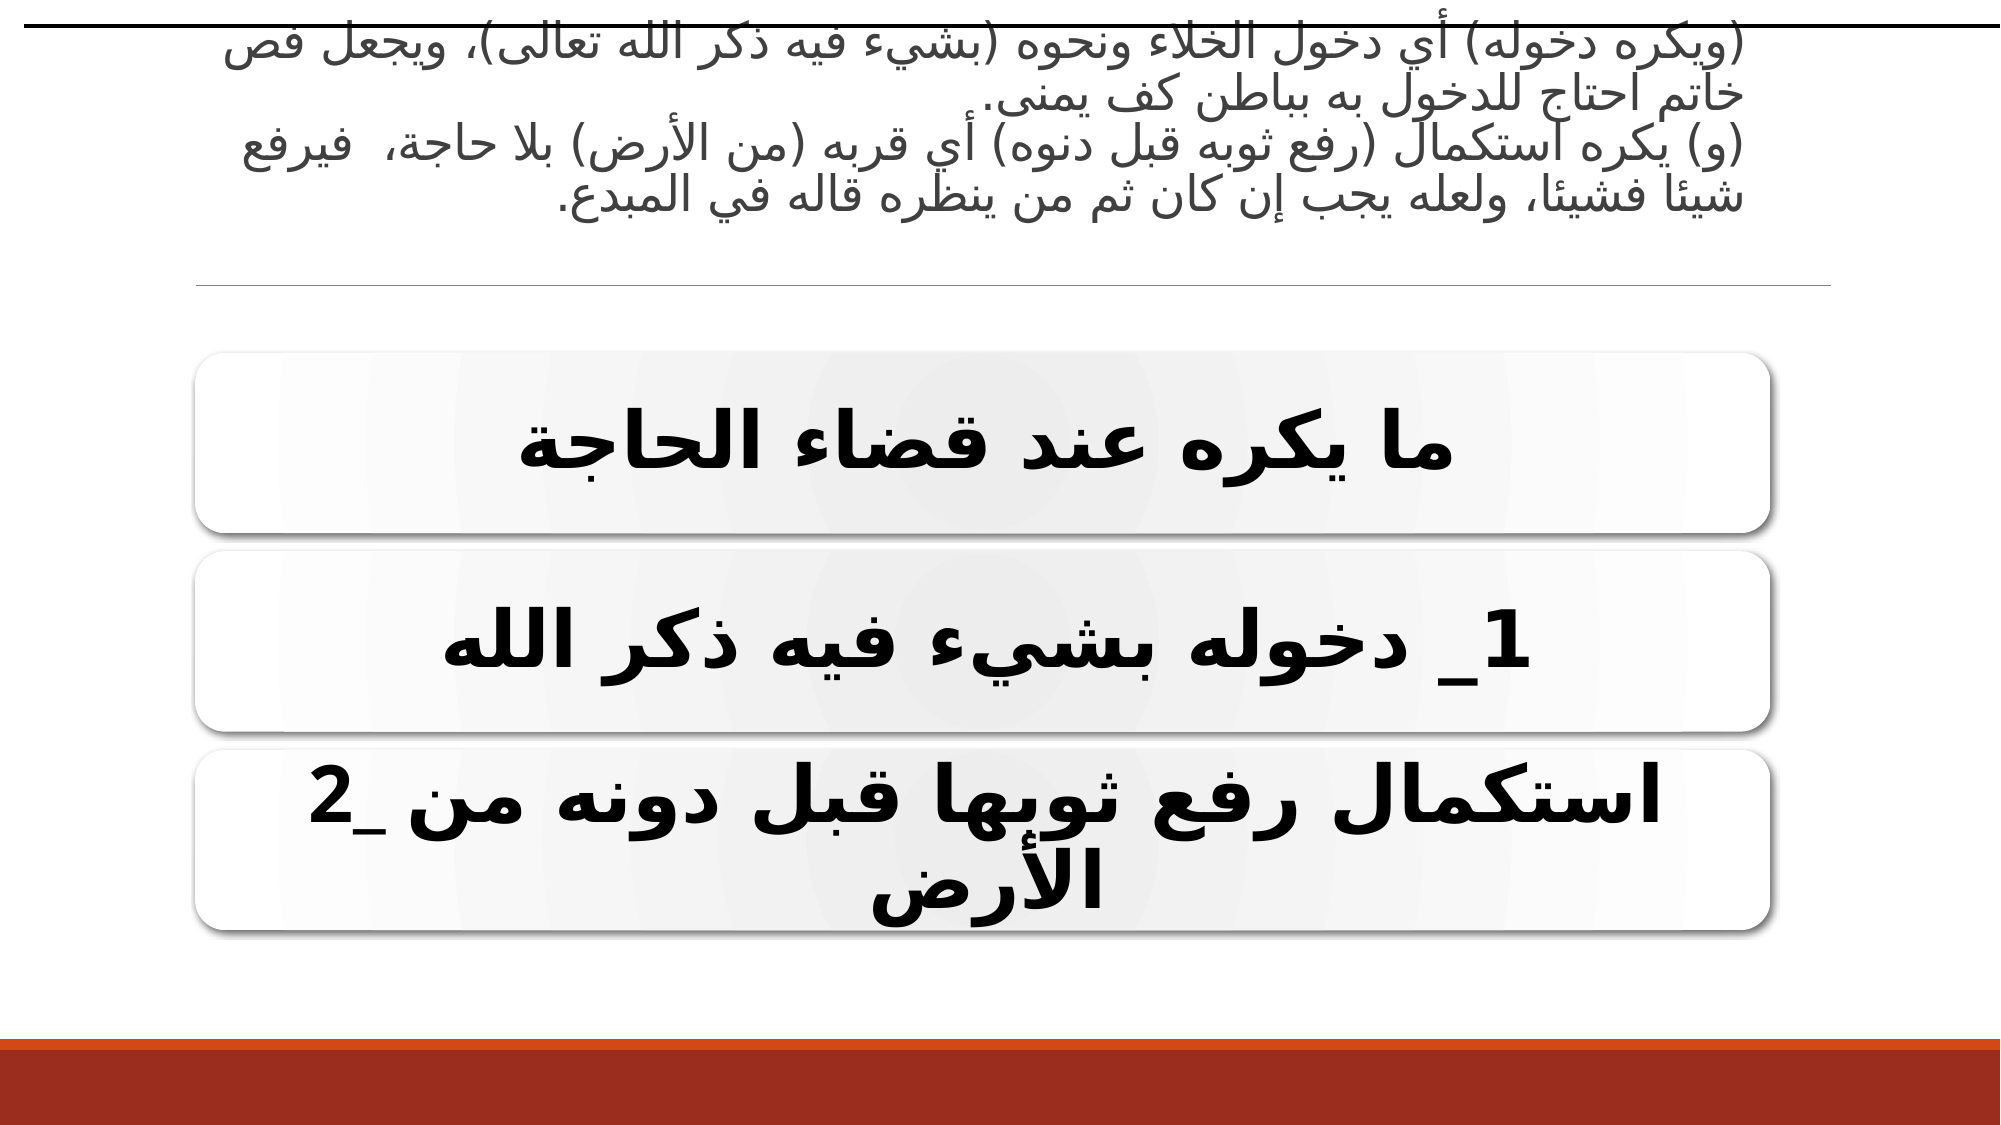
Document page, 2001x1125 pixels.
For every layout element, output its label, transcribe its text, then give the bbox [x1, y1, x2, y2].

title (ويكره دخوله) أي دخول الخلاء ونحوه (بشيء فيه ذكر الله تعالى)، ويجعل فص خاتم احتاج للدخول به بباطن كف يمنى. (و) يكره استكمال (رفع ثوبه قبل دنوه) أي قربه (من الأرض) بلا حاجة، فيرفع شيئا فشيئا، ولعله يجب إن كان ثم من ينظره قاله في المبدع. [195, 32, 1762, 281]
text_box [24, 24, 2000, 28]
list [194, 349, 1772, 934]
